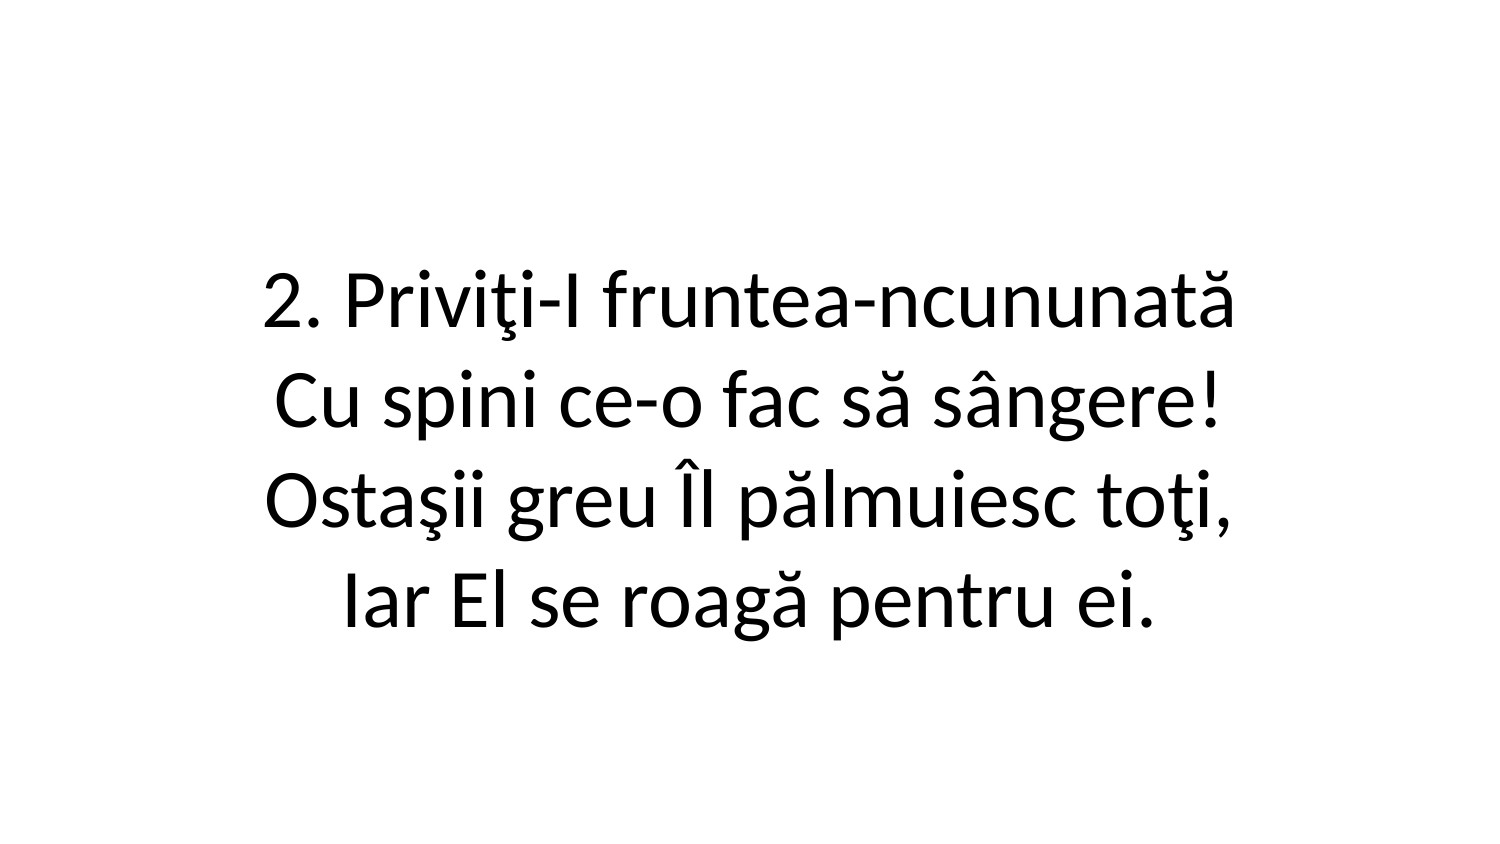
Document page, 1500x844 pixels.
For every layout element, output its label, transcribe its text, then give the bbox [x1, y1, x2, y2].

text_box 2. Priviţi-I fruntea-ncununată Cu spini ce-o fac să sângere! Ostaşii greu Îl pălmuiesc toţi, Iar El se roagă pentru ei. [246, 192, 1254, 652]
